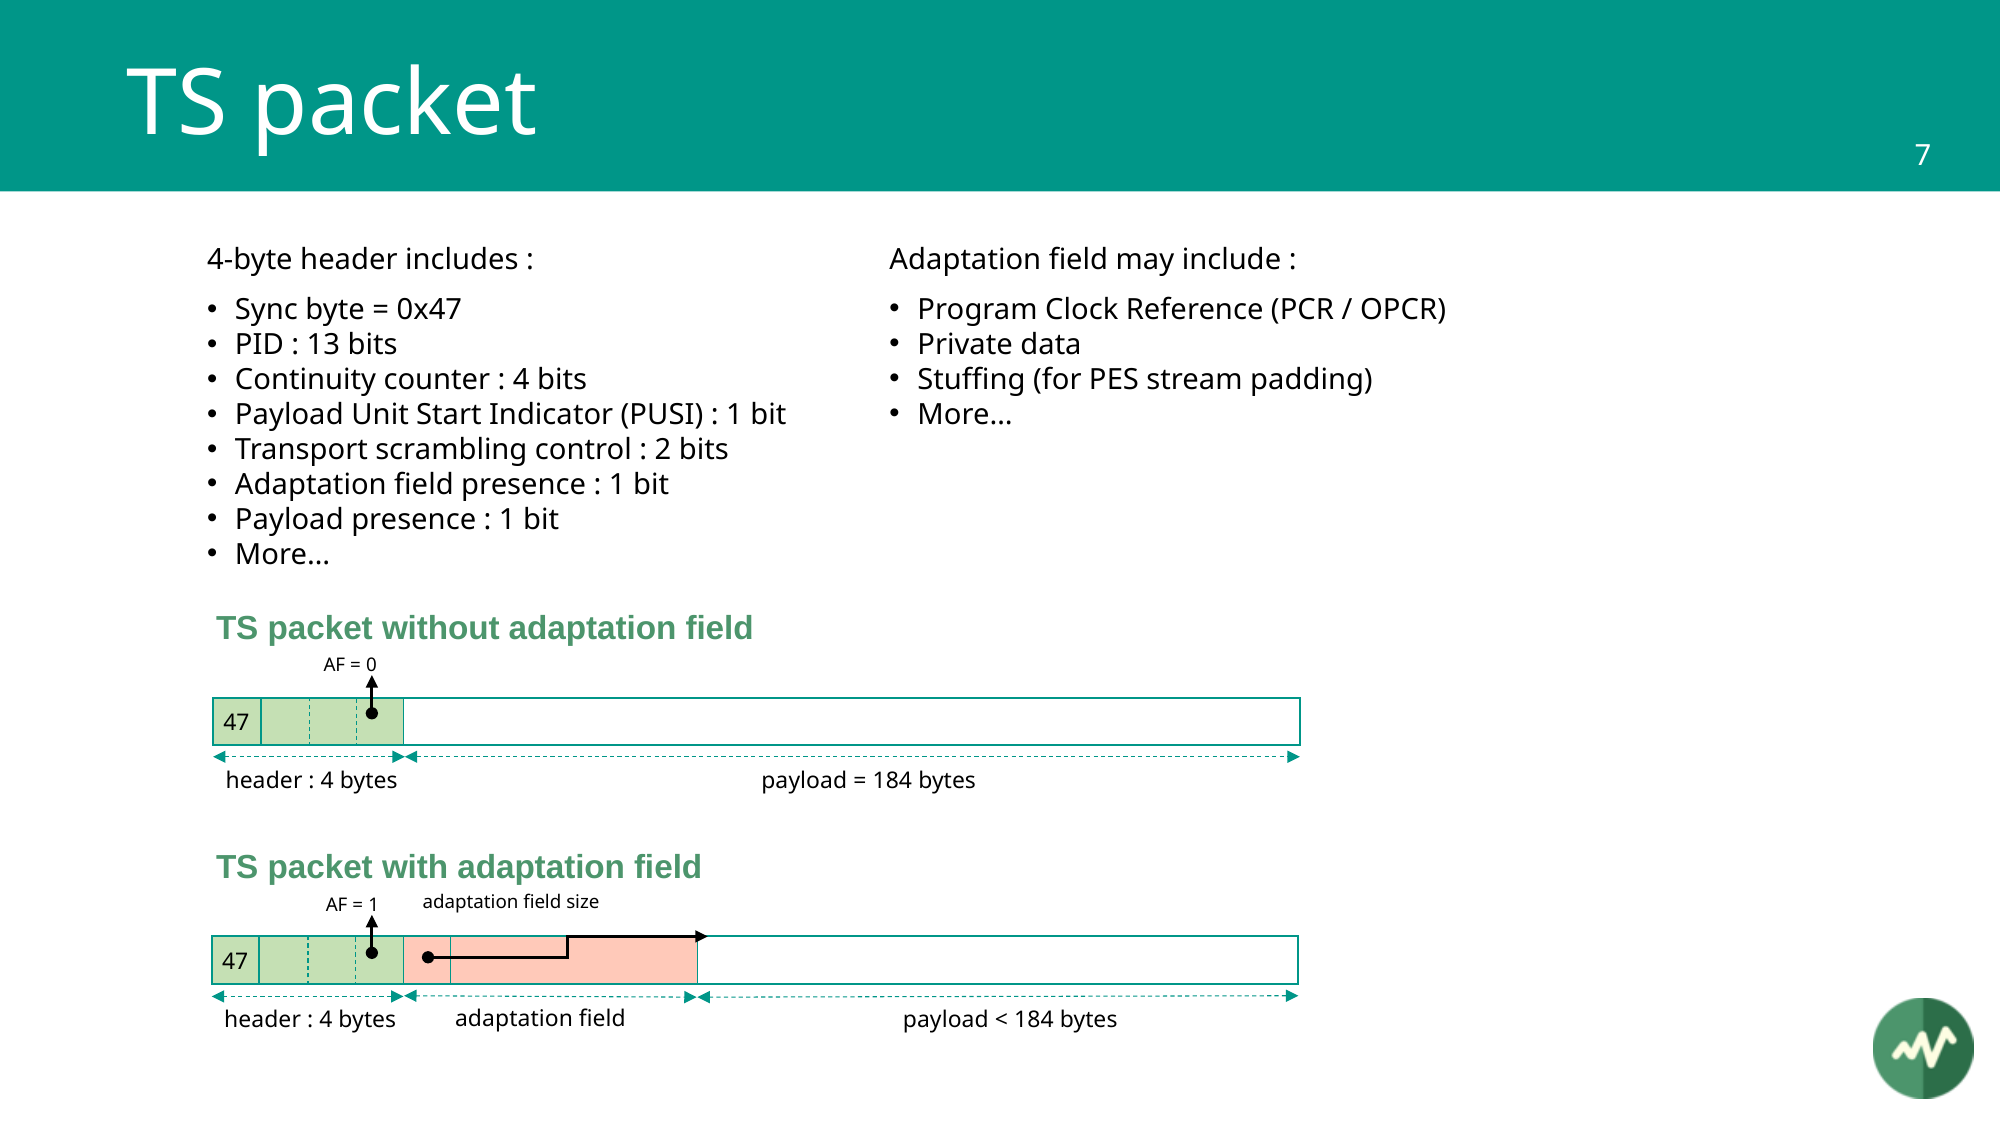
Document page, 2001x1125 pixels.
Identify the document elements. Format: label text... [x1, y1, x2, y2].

text_box [211, 935, 1299, 985]
text_box AF = 1 [285, 892, 420, 915]
text_box [212, 697, 1301, 746]
text_box adaptation field size [375, 882, 647, 920]
text_box 4-byte header includes : Sync byte = 0x47 PID : 13 bits Continuity counter : 4 bits Payload Unit Start Indicator (PUSI) : 1 bit Transport scrambling control : 2 bits Adaptation field presence : 1 bit Payload presence : 1 bit More… [192, 233, 934, 578]
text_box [427, 936, 708, 958]
text_box header : 4 bytes [193, 758, 430, 801]
text_box header : 4 bytes [192, 997, 429, 1040]
text_box TS packet with adaptation field [201, 837, 969, 893]
text_box payload < 184 bytes [874, 998, 1147, 1040]
title TS packet [111, 39, 1812, 171]
text_box TS packet without adaptation field [201, 598, 969, 654]
text_box adaptation field [404, 998, 677, 1039]
picture [1873, 998, 1974, 1099]
text_box AF = 0 [282, 652, 418, 676]
text_box payload = 184 bytes [732, 758, 1005, 801]
text_box Adaptation field may include : Program Clock Reference (PCR / OPCR) Private data Stuffing (for PES stream padding) More… [874, 232, 1466, 438]
